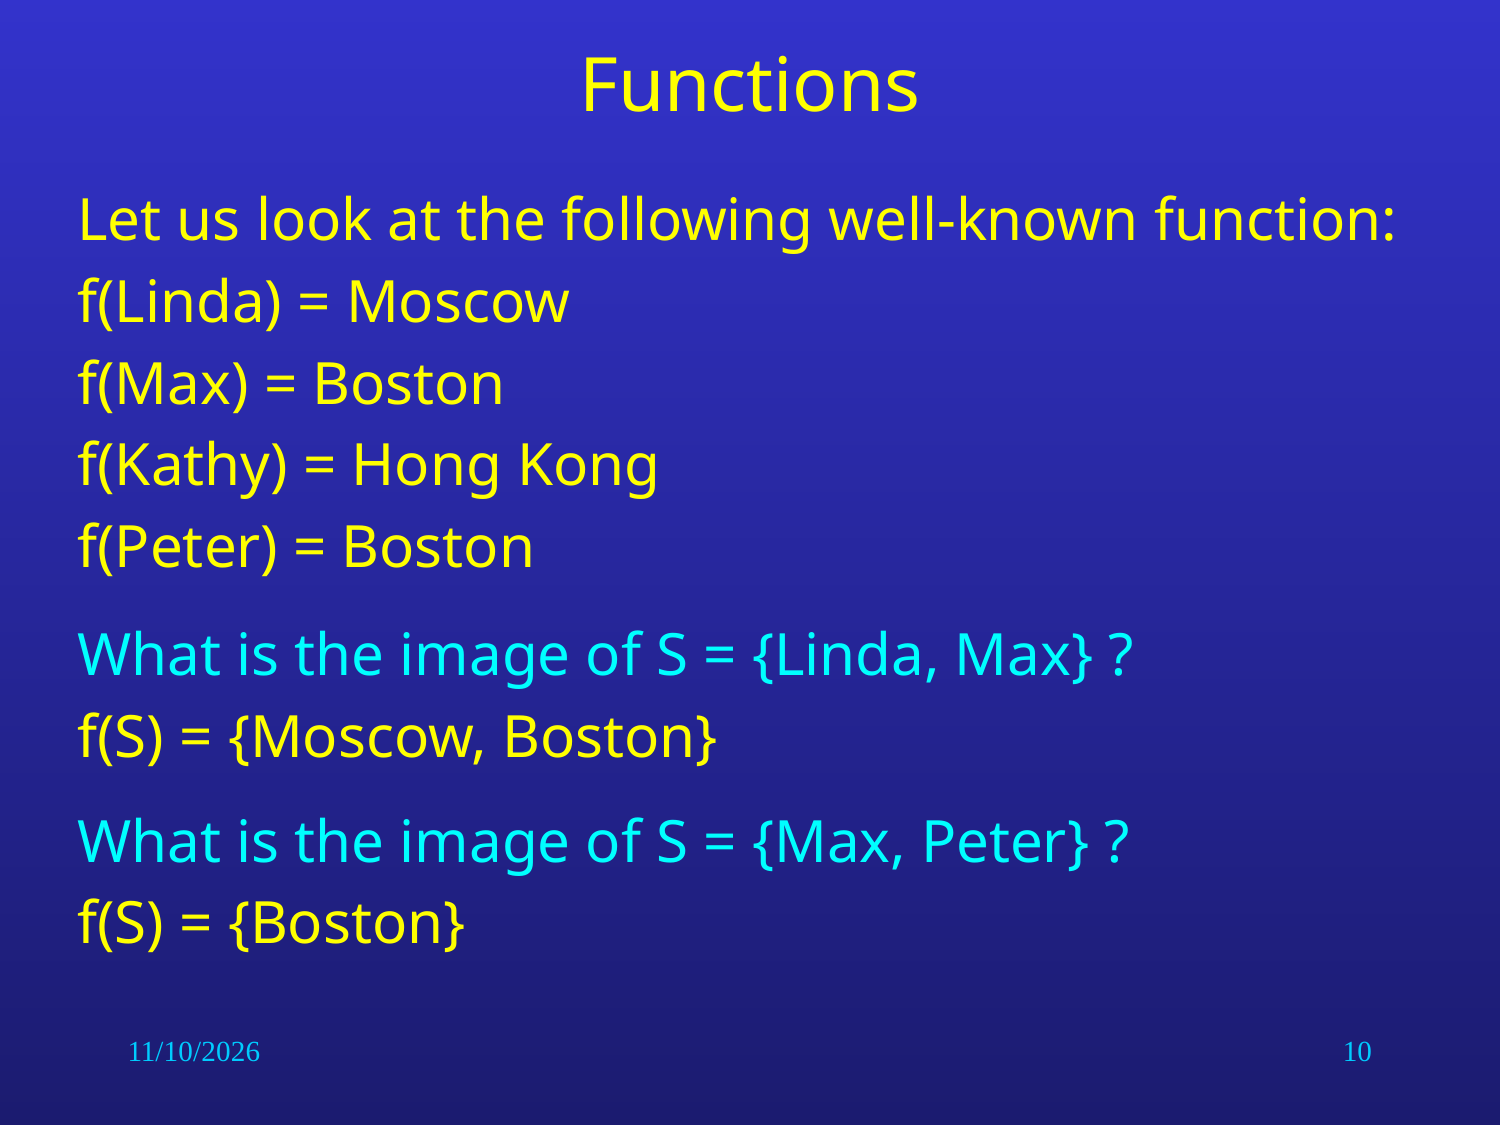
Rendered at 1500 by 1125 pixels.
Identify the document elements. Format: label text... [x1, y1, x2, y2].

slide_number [112, 1025, 425, 1100]
slide_number 10 [1074, 1025, 1388, 1100]
title Functions [112, 24, 1388, 138]
list Let us look at the following well-known function: f(Linda) = Moscow f(Max) = Boston f(Kathy) = Hong Kong f(Peter) = Boston What is the image of S = {Linda, Max} ? f(S) = {Moscow, Boston} What is the image of S = {Max, Peter} ? f(S) = {Boston} [62, 174, 1463, 1000]
